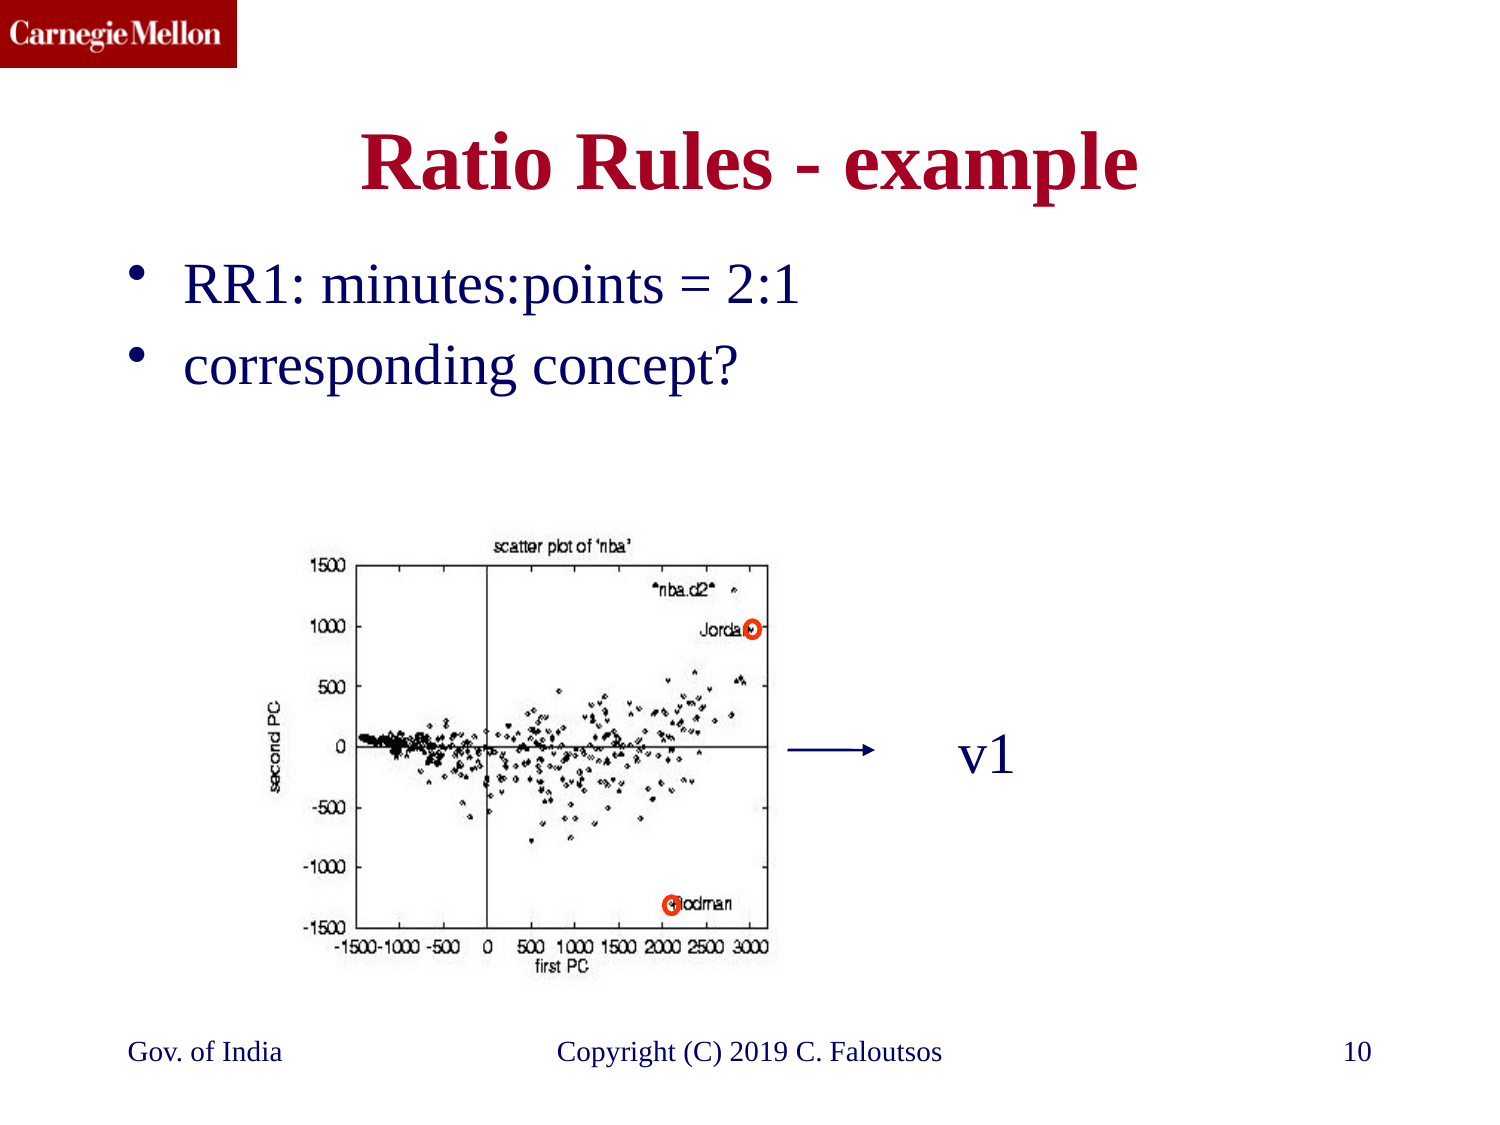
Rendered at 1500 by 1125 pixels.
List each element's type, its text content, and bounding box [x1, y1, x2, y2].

picture [0, 0, 237, 68]
list RR1: minutes:points = 2:1 corresponding concept? [112, 237, 1388, 1001]
slide_number 10 [1074, 1024, 1388, 1101]
footer Copyright (C) 2019 C. Faloutsos [512, 1024, 988, 1101]
text_box [829, 743, 875, 757]
title Ratio Rules - example [112, 99, 1388, 213]
text_box v1 [943, 707, 1032, 793]
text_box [237, 499, 826, 1001]
slide_number Gov. of India [112, 1024, 426, 1101]
